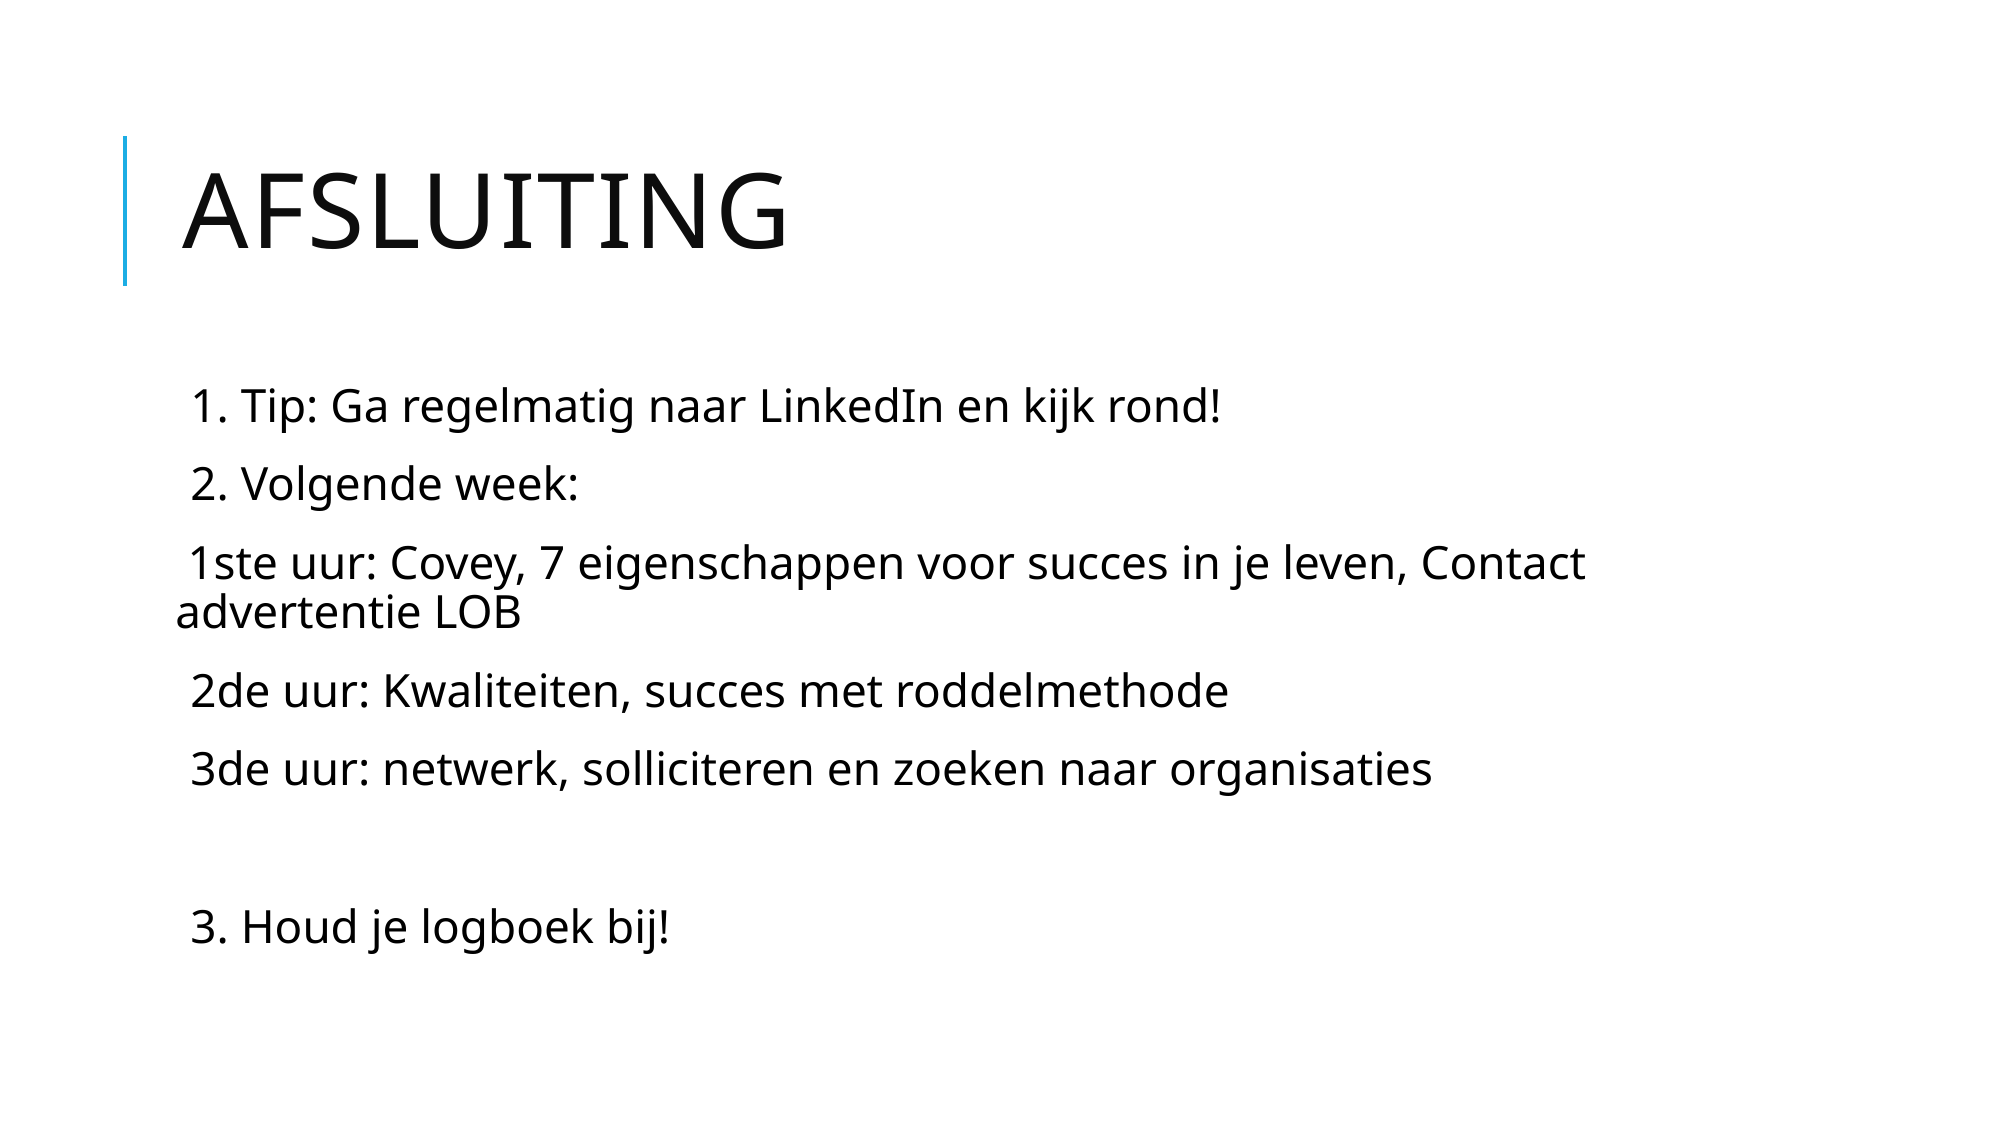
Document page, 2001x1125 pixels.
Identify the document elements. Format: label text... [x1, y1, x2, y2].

list 1. Tip: Ga regelmatig naar LinkedIn en kijk rond! 2. Volgende week: 1ste uur: Covey, 7 eigenschappen voor succes in je leven, Contact advertentie LOB 2de uur: Kwaliteiten, succes met roddelmethode 3de uur: netwerk, solliciteren en zoeken naar organisaties 3. Houd je logboek bij! [168, 375, 1763, 1035]
title Afsluiting [168, 96, 1763, 342]
